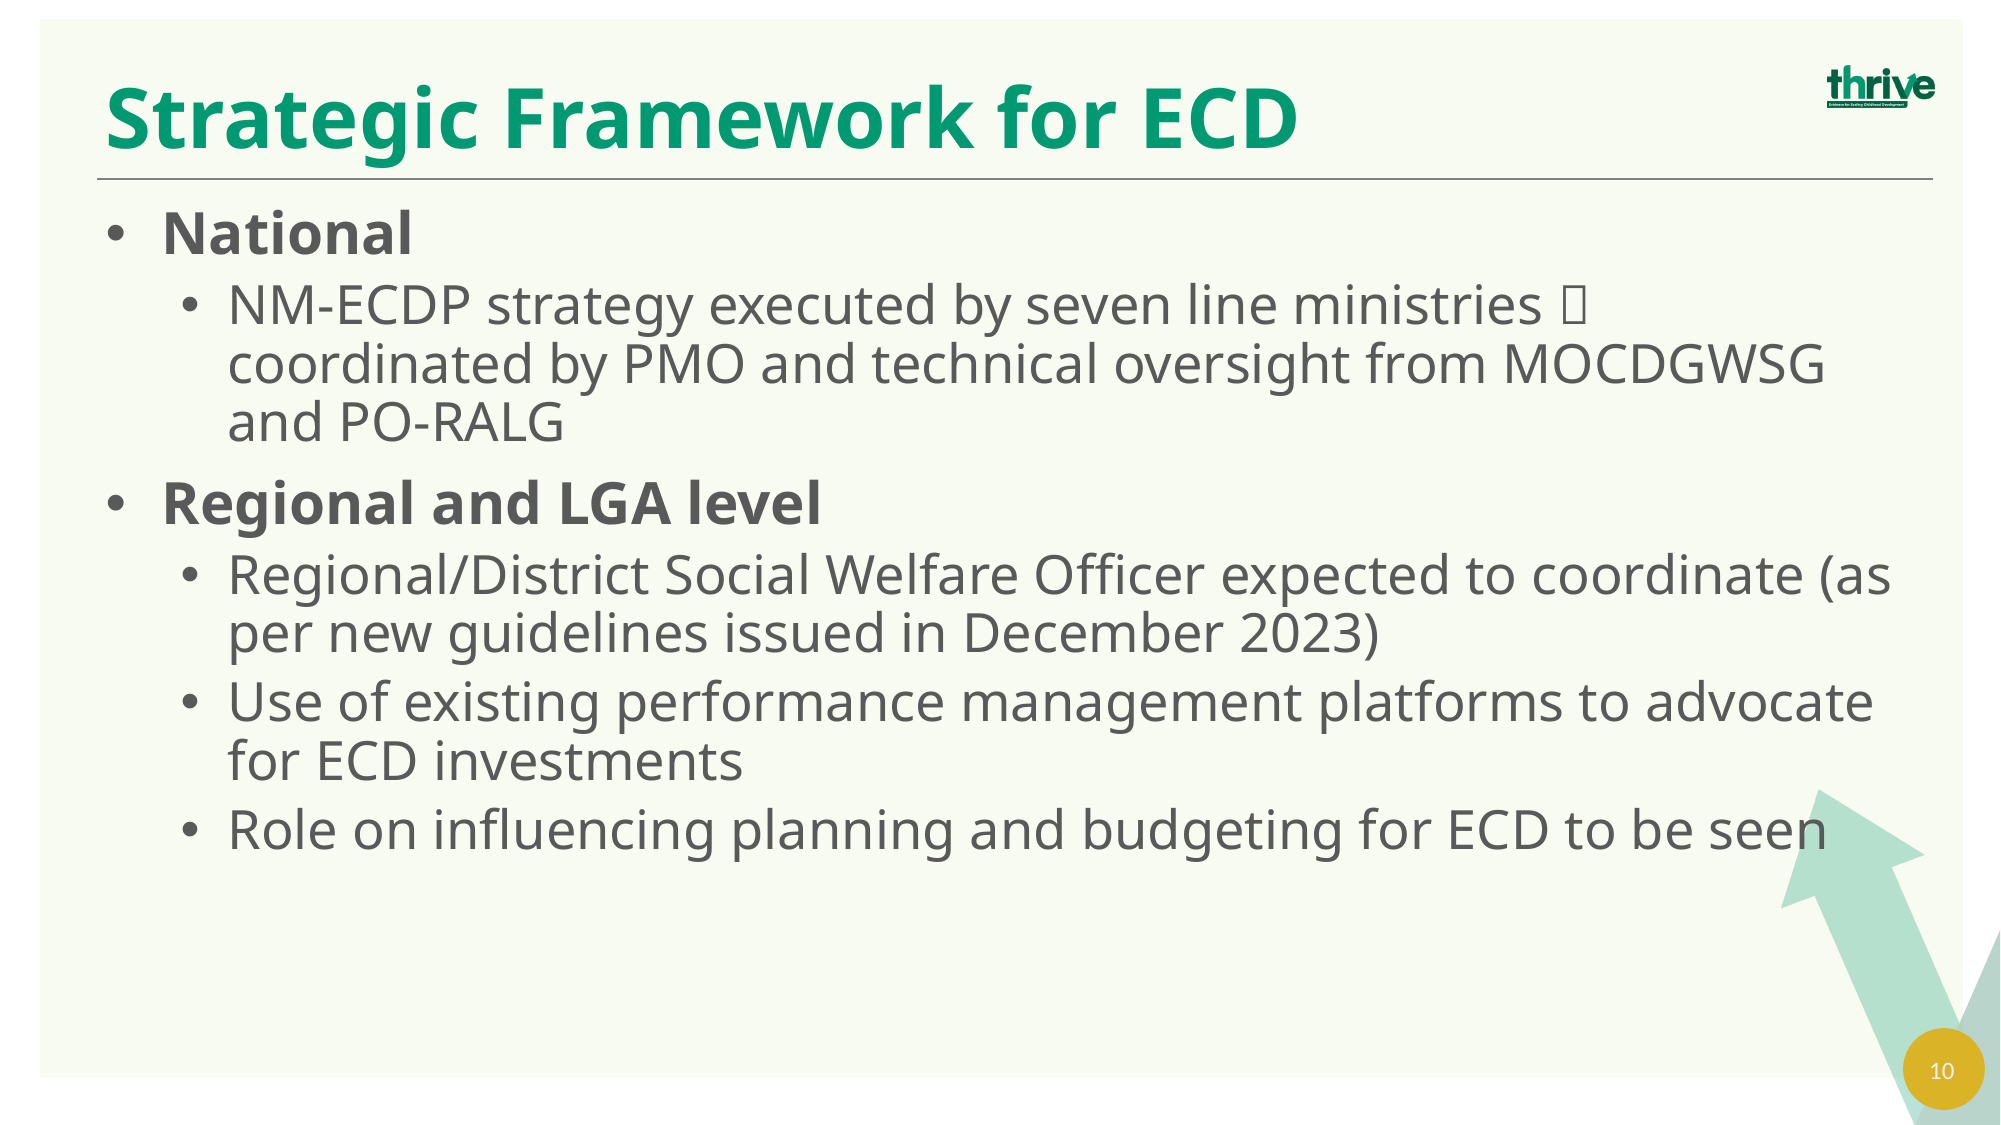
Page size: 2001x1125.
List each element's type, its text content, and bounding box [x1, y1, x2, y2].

list National NM-ECDP strategy executed by seven line ministries  coordinated by PMO and technical oversight from MOCDGWSG and PO-RALG Regional and LGA level Regional/District Social Welfare Officer expected to coordinate (as per new guidelines issued in December 2023) Use of existing performance management platforms to advocate for ECD investments Role on influencing planning and budgeting for ECD to be seen [90, 197, 1926, 1075]
list Strategic Framework for ECD [90, 68, 1634, 179]
picture [40, 19, 2001, 1125]
